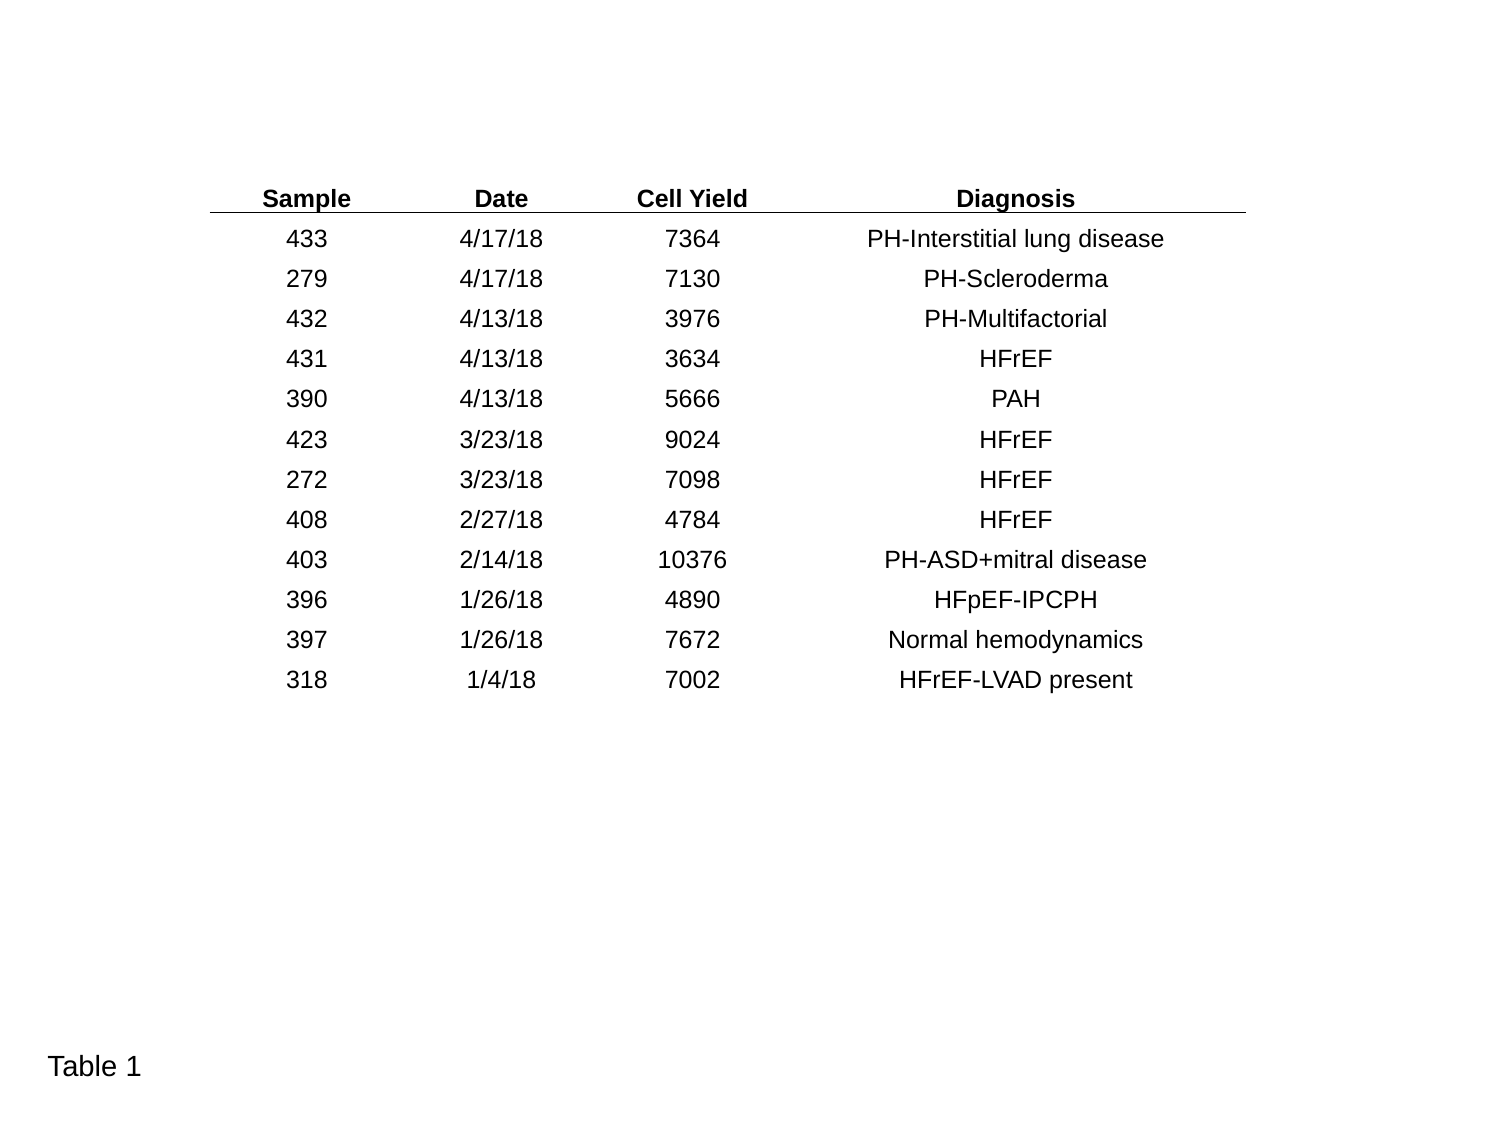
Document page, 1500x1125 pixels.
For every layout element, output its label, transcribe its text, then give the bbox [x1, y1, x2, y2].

table_cell HFrEF [786, 494, 1246, 534]
table_cell 9024 [599, 413, 786, 453]
table_cell 397 [210, 614, 404, 654]
table_cell 423 [210, 413, 404, 453]
table_cell 1/26/18 [404, 574, 599, 614]
table_cell 4784 [599, 494, 786, 534]
table_cell 3/23/18 [404, 413, 599, 453]
table_cell 4890 [599, 574, 786, 614]
table_cell 2/27/18 [404, 494, 599, 534]
table_cell 3976 [599, 293, 786, 333]
table_cell Normal hemodynamics [786, 614, 1246, 654]
table_cell HFpEF-IPCPH [786, 574, 1246, 614]
table_cell 3634 [599, 333, 786, 373]
table_cell PH-Interstitial lung disease [786, 213, 1246, 253]
table_header Date [404, 172, 599, 212]
table_cell HFrEF-LVAD present [786, 654, 1246, 694]
table_cell 272 [210, 453, 404, 494]
table_cell 4/17/18 [404, 253, 599, 293]
table_cell PH-Multifactorial [786, 293, 1246, 333]
table_cell 5666 [599, 373, 786, 413]
table_cell 7002 [599, 654, 786, 694]
table_cell 433 [210, 213, 404, 253]
table_cell PH-Scleroderma [786, 253, 1246, 293]
table_cell 1/4/18 [404, 654, 599, 694]
table_cell 1/26/18 [404, 614, 599, 654]
table_cell 4/13/18 [404, 373, 599, 413]
table_header Cell Yield [599, 172, 786, 212]
table_cell 432 [210, 293, 404, 333]
table_cell 7672 [599, 614, 786, 654]
table_cell 318 [210, 654, 404, 694]
table_cell 279 [210, 253, 404, 293]
table_cell 4/13/18 [404, 333, 599, 373]
table_cell 4/17/18 [404, 213, 599, 253]
table_cell HFrEF [786, 453, 1246, 494]
text_box Table 1 [32, 1040, 338, 1090]
table_cell 4/13/18 [404, 293, 599, 333]
table_cell 7130 [599, 253, 786, 293]
table_cell 403 [210, 534, 404, 574]
table_cell HFrEF [786, 333, 1246, 373]
table_cell 7364 [599, 213, 786, 253]
table_cell HFrEF [786, 413, 1246, 453]
table_header Diagnosis [786, 172, 1246, 212]
table_cell 408 [210, 494, 404, 534]
table_cell 396 [210, 574, 404, 614]
table_cell 10376 [599, 534, 786, 574]
table_cell PH-ASD+mitral disease [786, 534, 1246, 574]
table_cell 431 [210, 333, 404, 373]
table_cell 390 [210, 373, 404, 413]
table_cell 2/14/18 [404, 534, 599, 574]
table_cell 7098 [599, 453, 786, 494]
table_cell PAH [786, 373, 1246, 413]
table_cell 3/23/18 [404, 453, 599, 494]
table_header Sample [210, 172, 404, 212]
